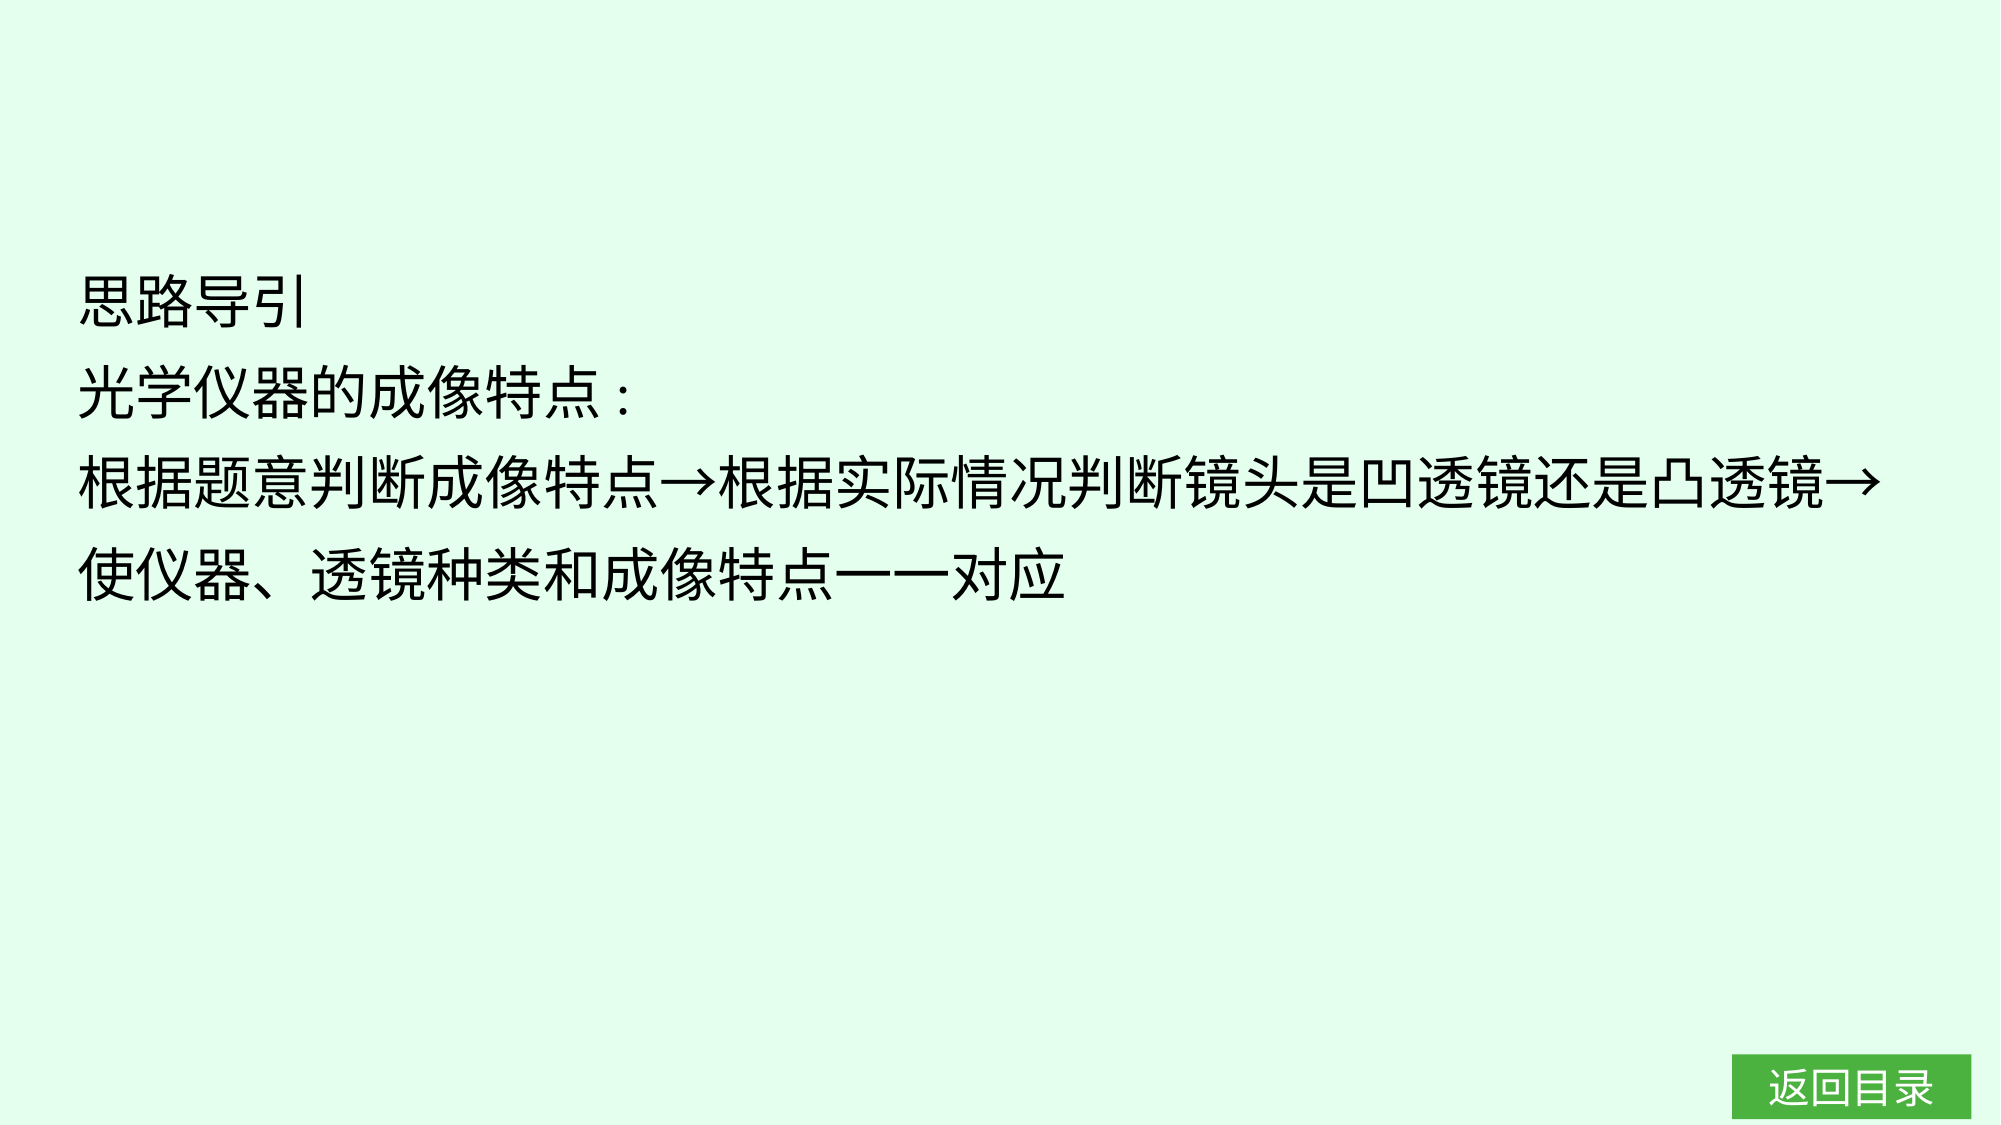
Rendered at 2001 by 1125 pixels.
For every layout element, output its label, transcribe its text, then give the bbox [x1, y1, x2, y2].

text_box 思路导引 光学仪器的成像特点: 根据题意判断成像特点→根据实际情况判断镜头是凹透镜还是凸透镜→使仪器、透镜种类和成像特点一一对应 [62, 236, 1938, 615]
